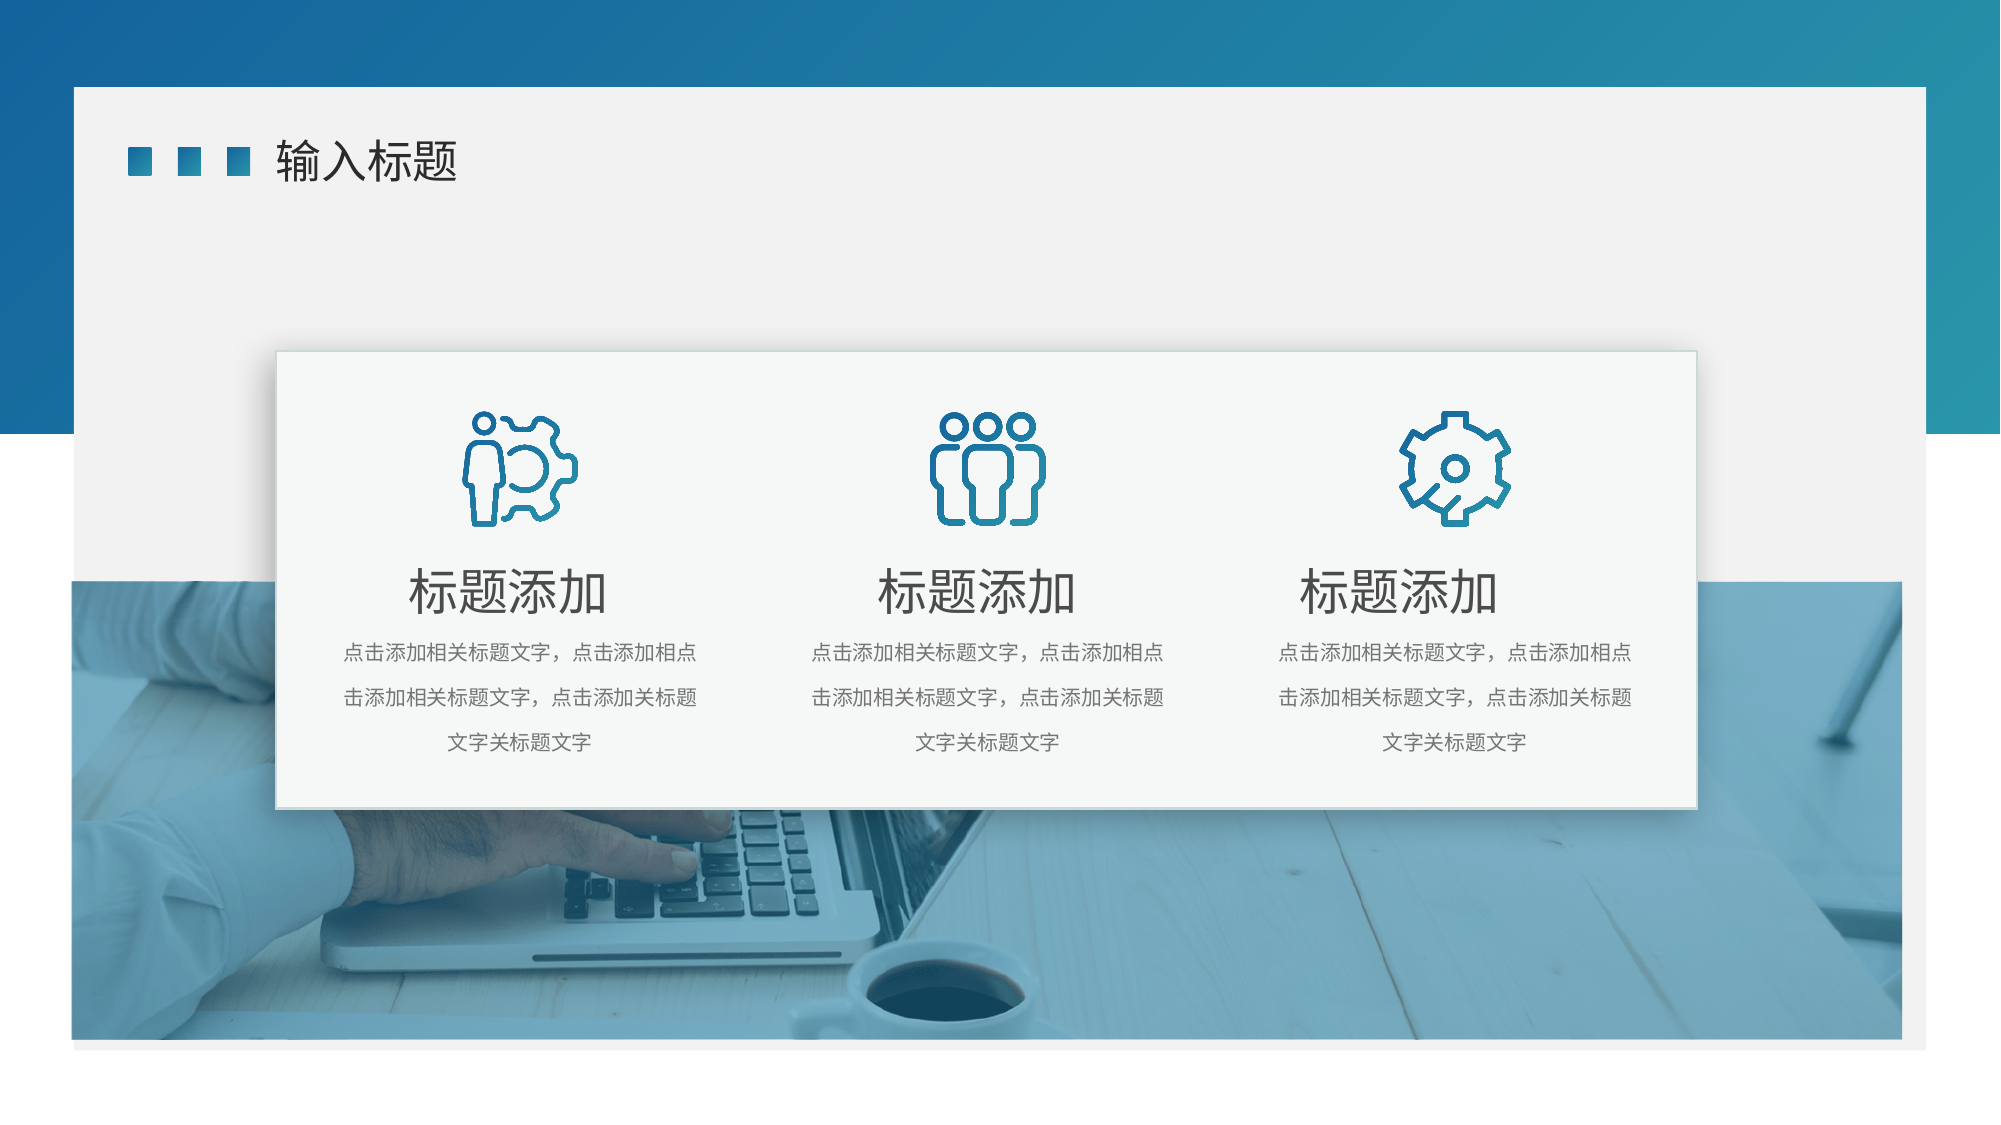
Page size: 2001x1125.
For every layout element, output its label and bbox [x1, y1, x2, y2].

text_box [128, 124, 534, 196]
text_box [71, 350, 1903, 1040]
